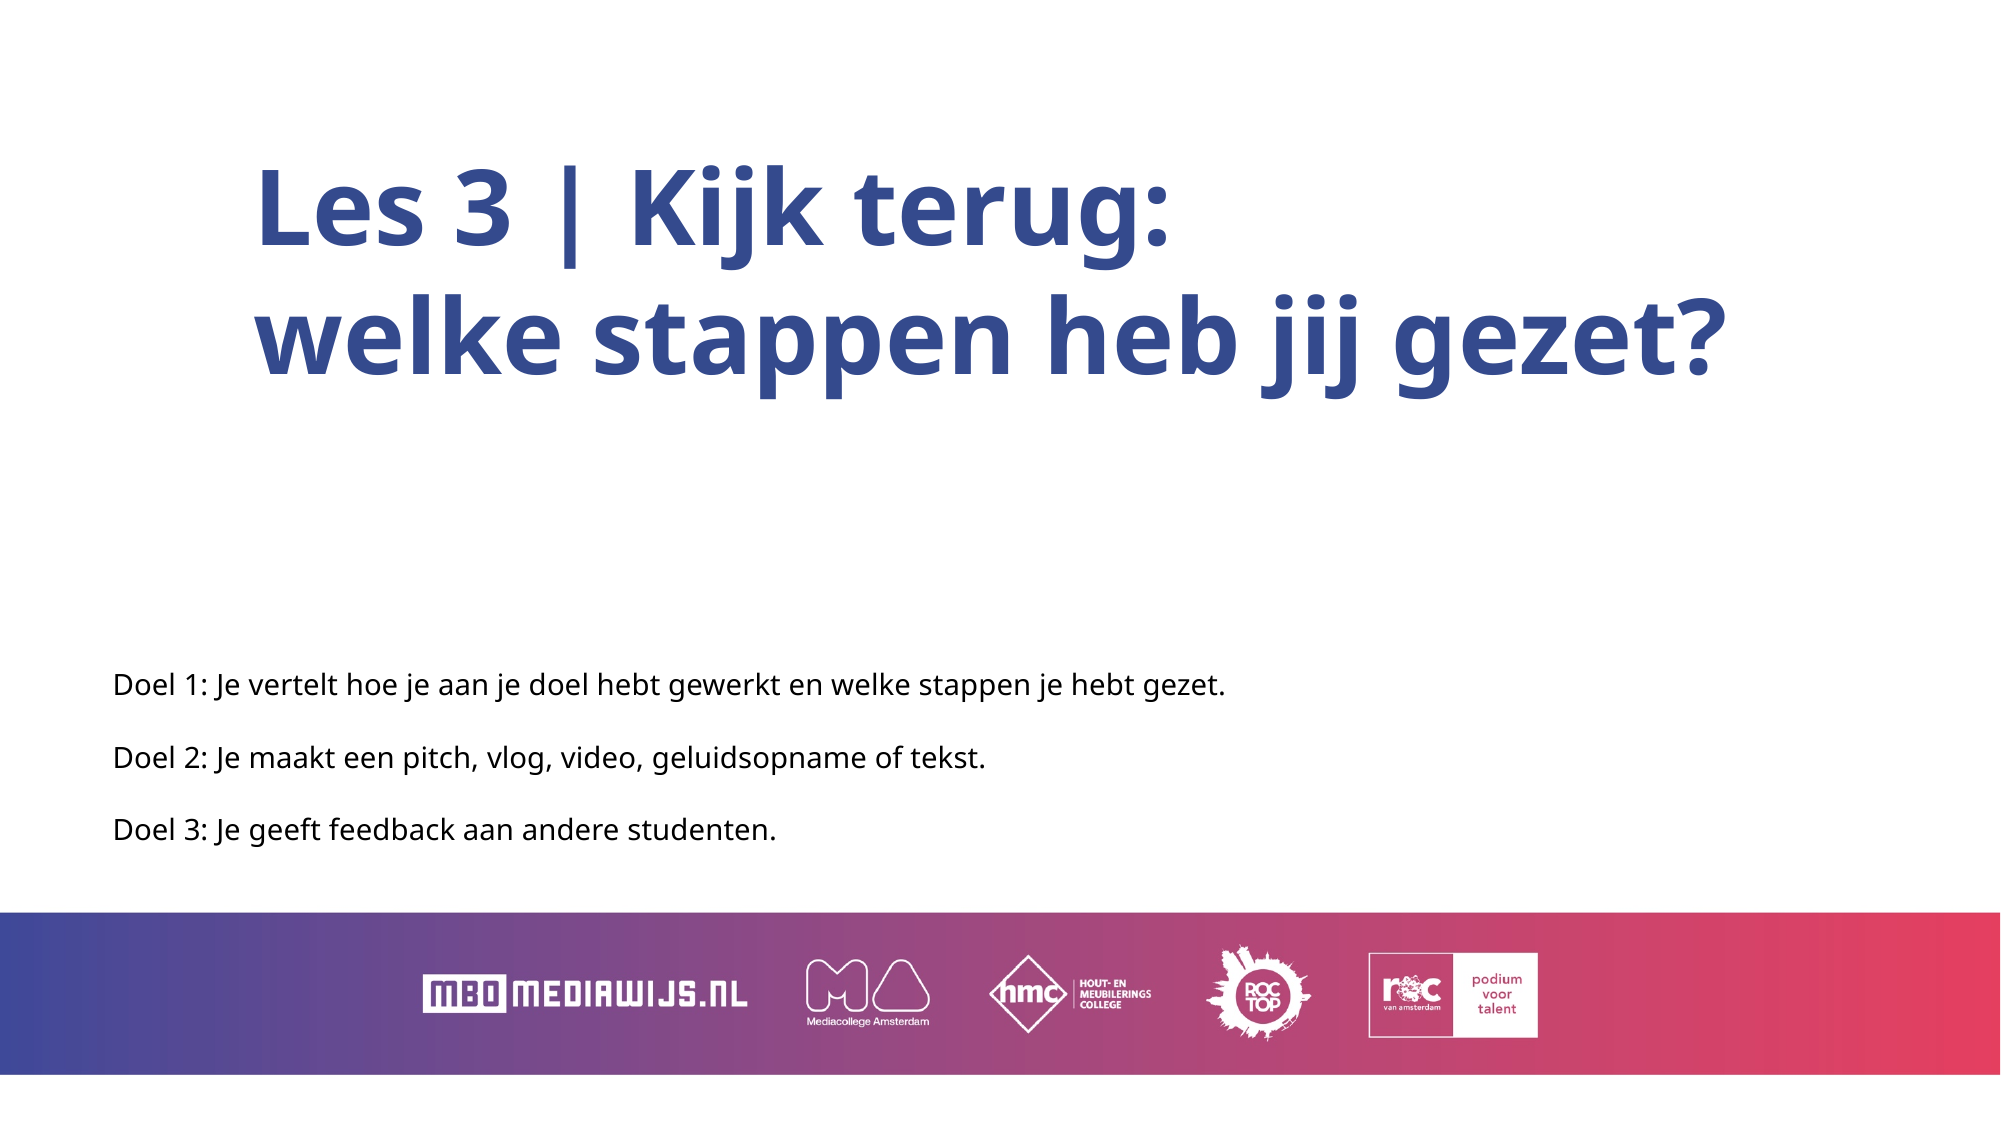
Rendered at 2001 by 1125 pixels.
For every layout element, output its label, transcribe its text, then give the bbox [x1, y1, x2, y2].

picture [0, 0, 2001, 1125]
title Les 3 | Kijk terug: welke stappen heb jij gezet? [238, 126, 1762, 408]
list Doel 1: Je vertelt hoe je aan je doel hebt gewerkt en welke stappen je hebt gezet. Doel 2: Je maakt een pitch, vlog, video, geluidsopname of tekst. Doel 3: Je geeft feedback aan andere studenten. [97, 636, 1903, 859]
